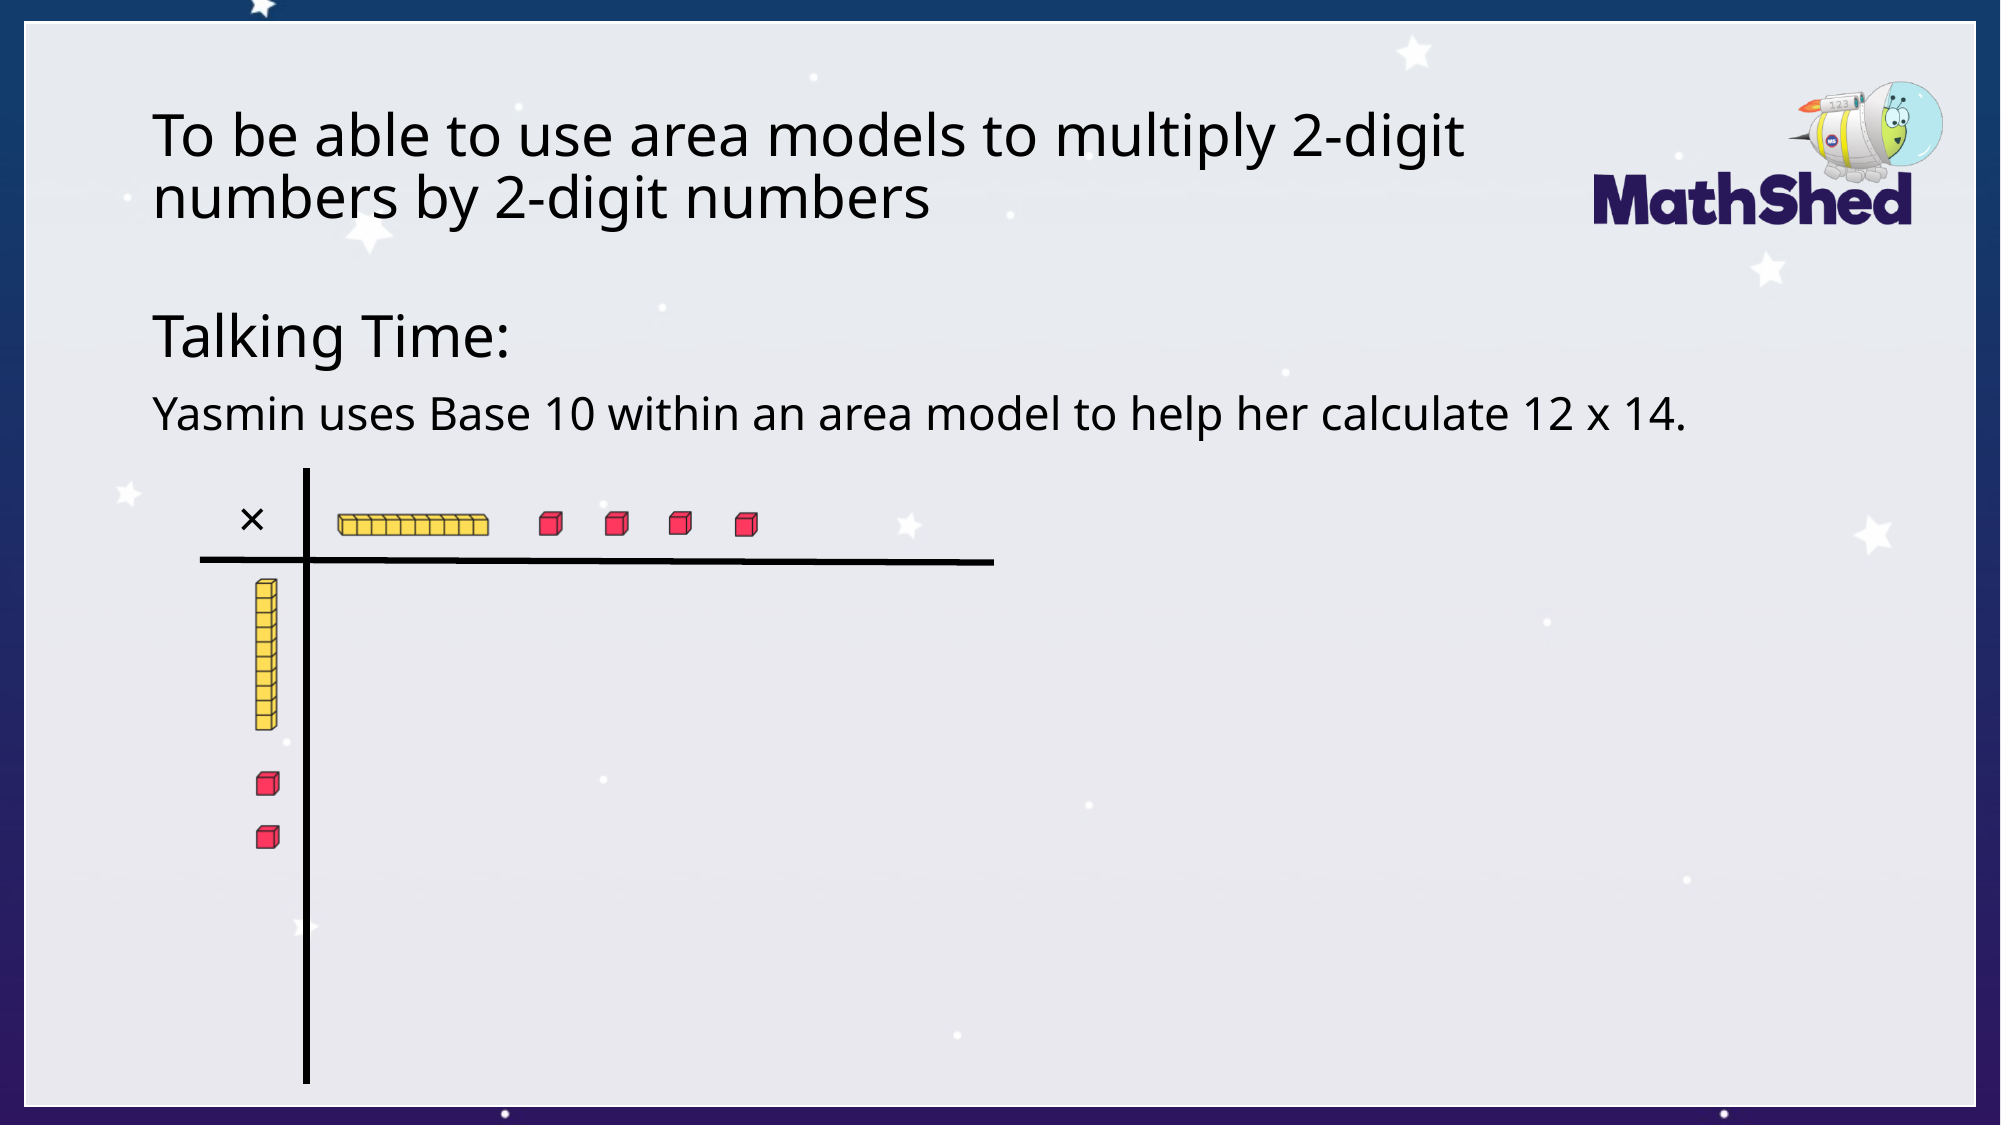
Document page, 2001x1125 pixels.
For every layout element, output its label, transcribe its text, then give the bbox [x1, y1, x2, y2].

picture [0, 0, 2001, 1125]
list Talking Time: Yasmin uses Base 10 within an area model to help her calculate 12 x 14. [137, 299, 1863, 1014]
text_box × [224, 480, 283, 555]
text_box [199, 559, 372, 563]
text_box [1496, 387, 1648, 540]
title To be able to use area models to multiply 2-digit numbers by 2-digit numbers [137, 59, 1578, 278]
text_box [458, 559, 994, 563]
